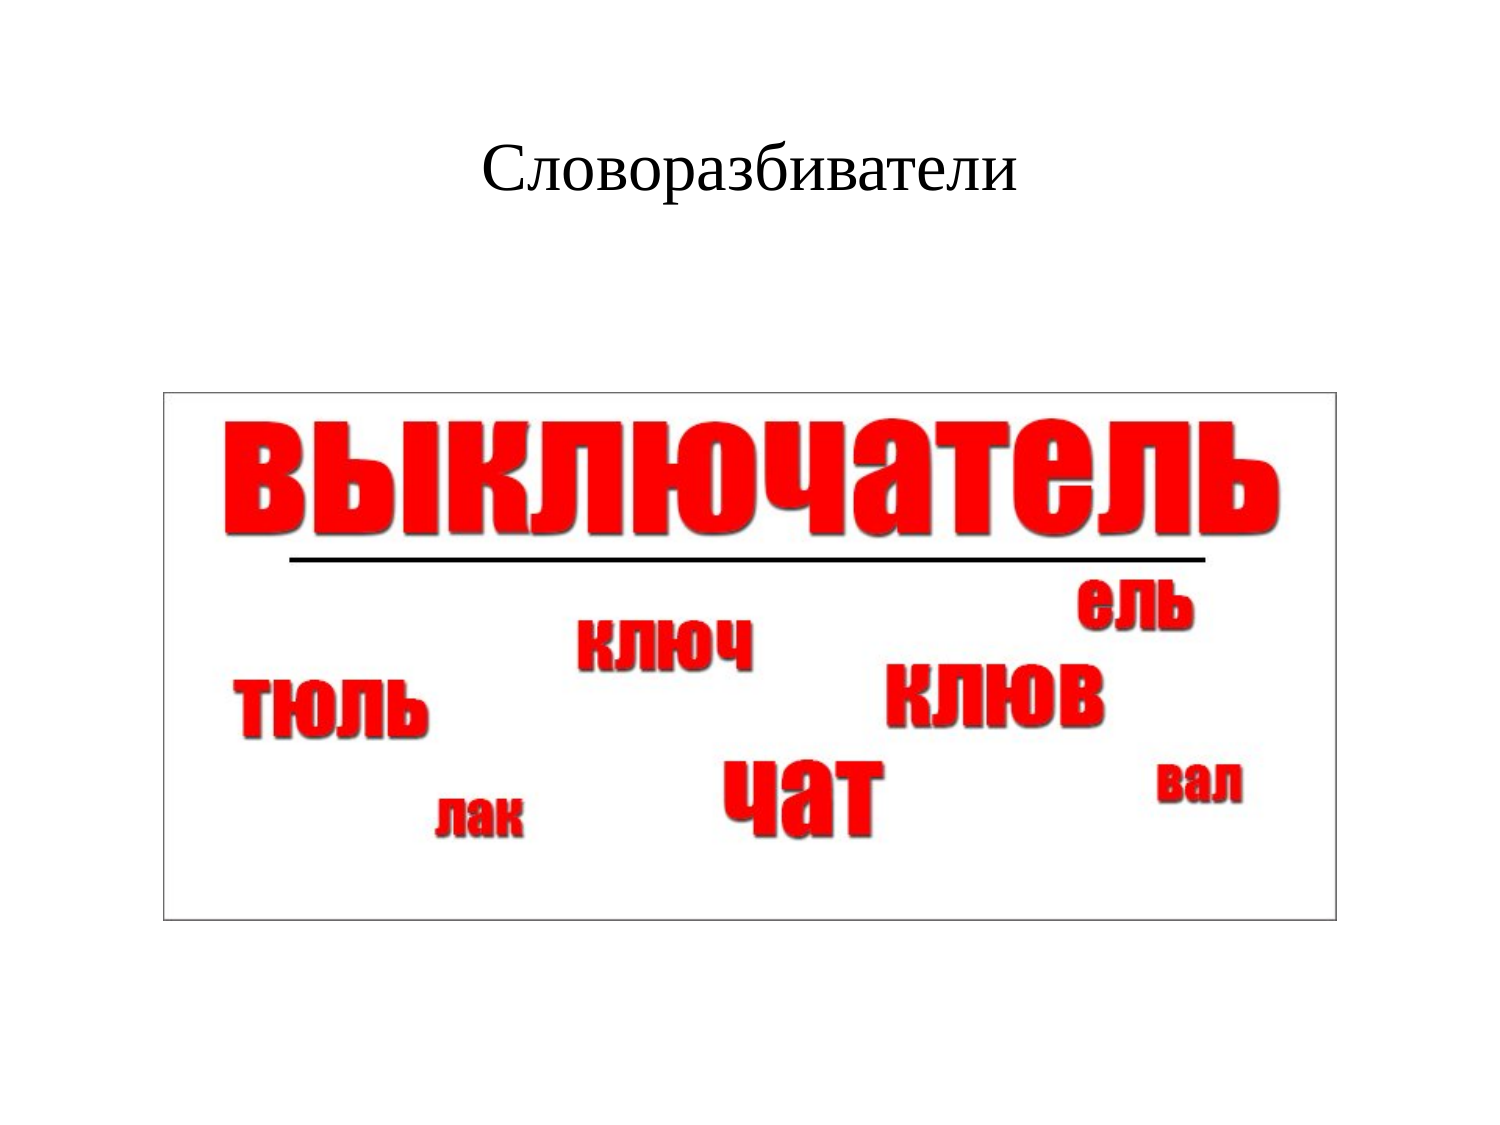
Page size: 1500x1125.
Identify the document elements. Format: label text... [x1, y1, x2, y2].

title Словоразбиватели [103, 59, 1397, 278]
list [163, 392, 1337, 921]
